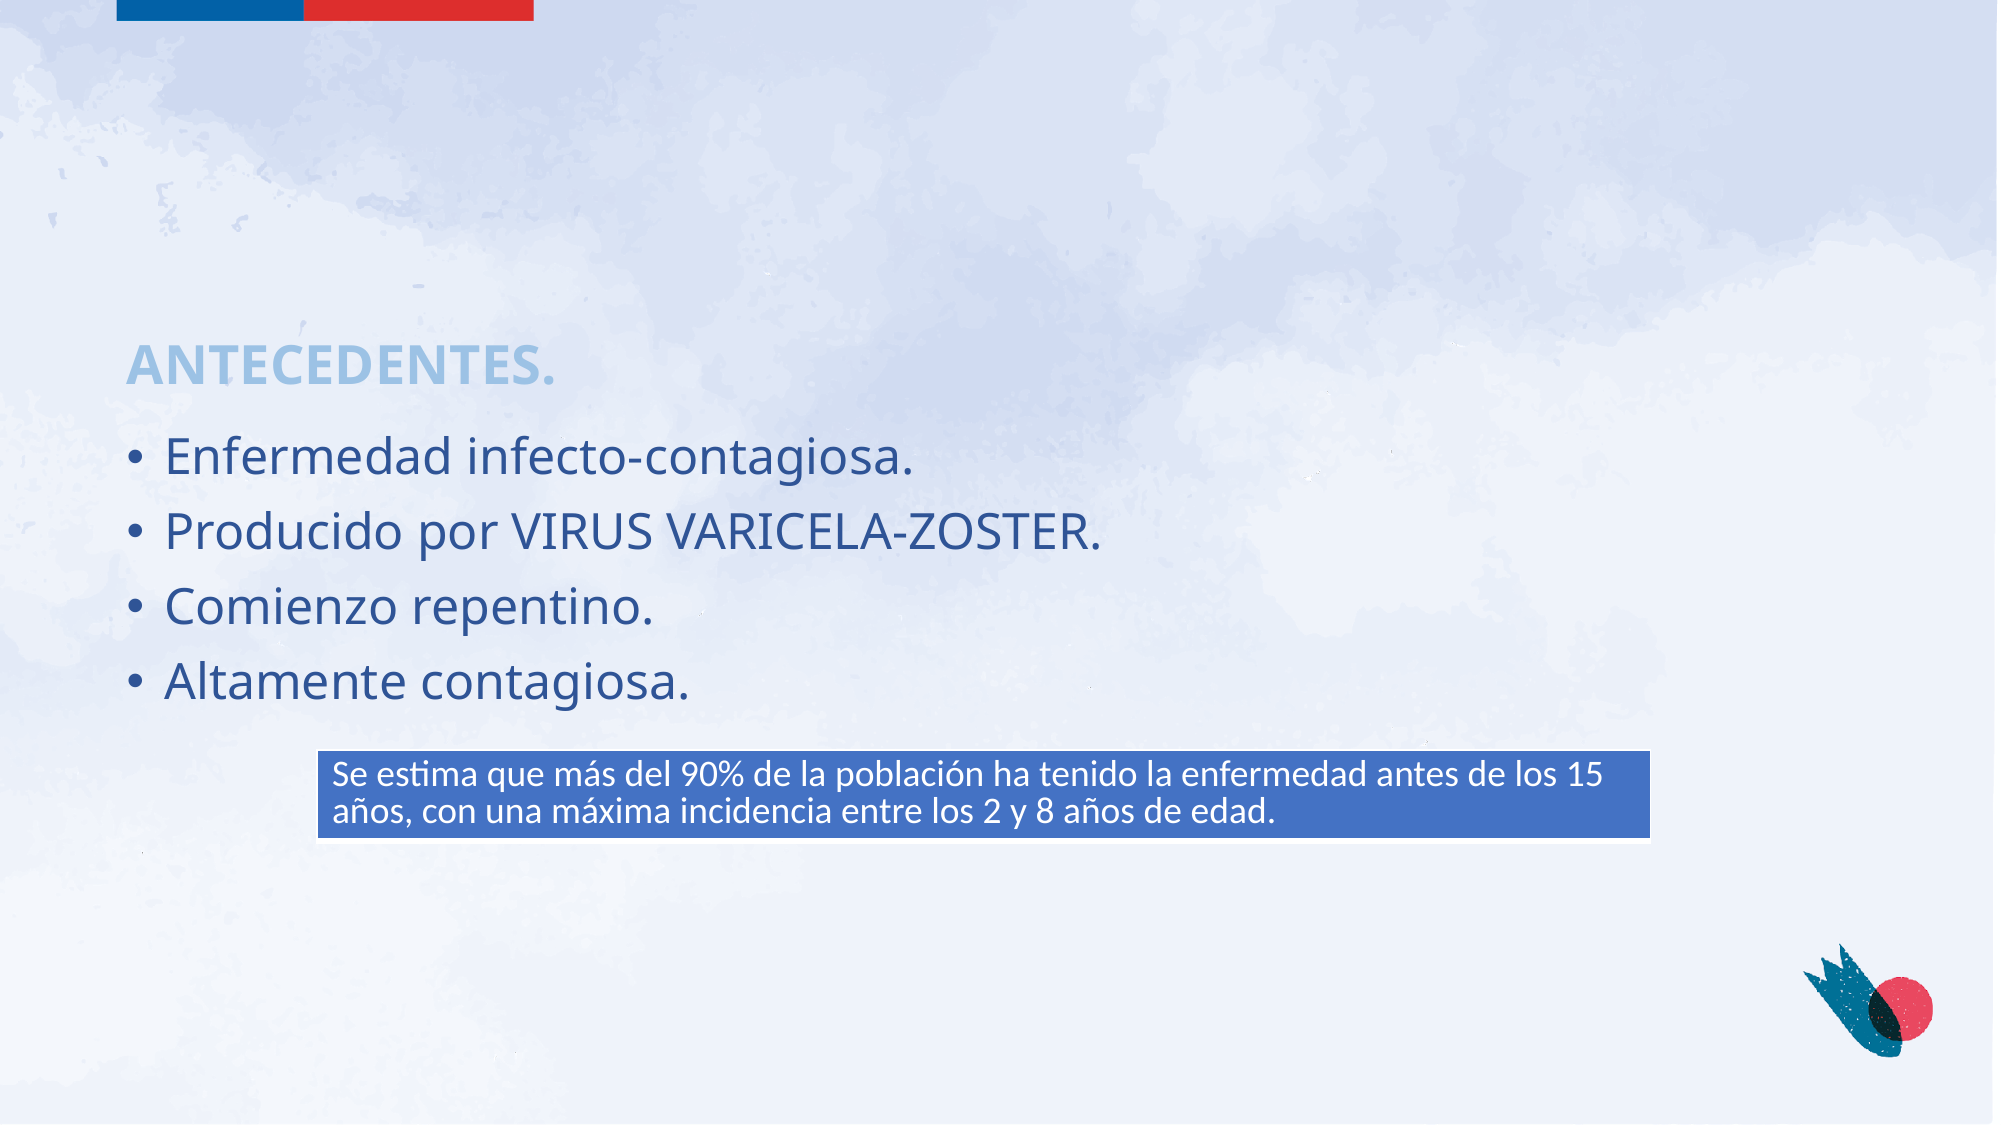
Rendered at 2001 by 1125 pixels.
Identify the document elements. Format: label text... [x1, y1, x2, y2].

list ANTECEDENTES. [111, 330, 1889, 424]
picture [0, 0, 2001, 1125]
list Enfermedad infecto-contagiosa. Producido por VIRUS VARICELA-ZOSTER. Comienzo repentino. Altamente contagiosa. [111, 424, 1889, 926]
table_header Se estima que más del 90% de la población ha tenido la enfermedad antes de los 15 años, con una máxima incidencia entre los 2 y 8 años de edad. [318, 751, 1650, 838]
